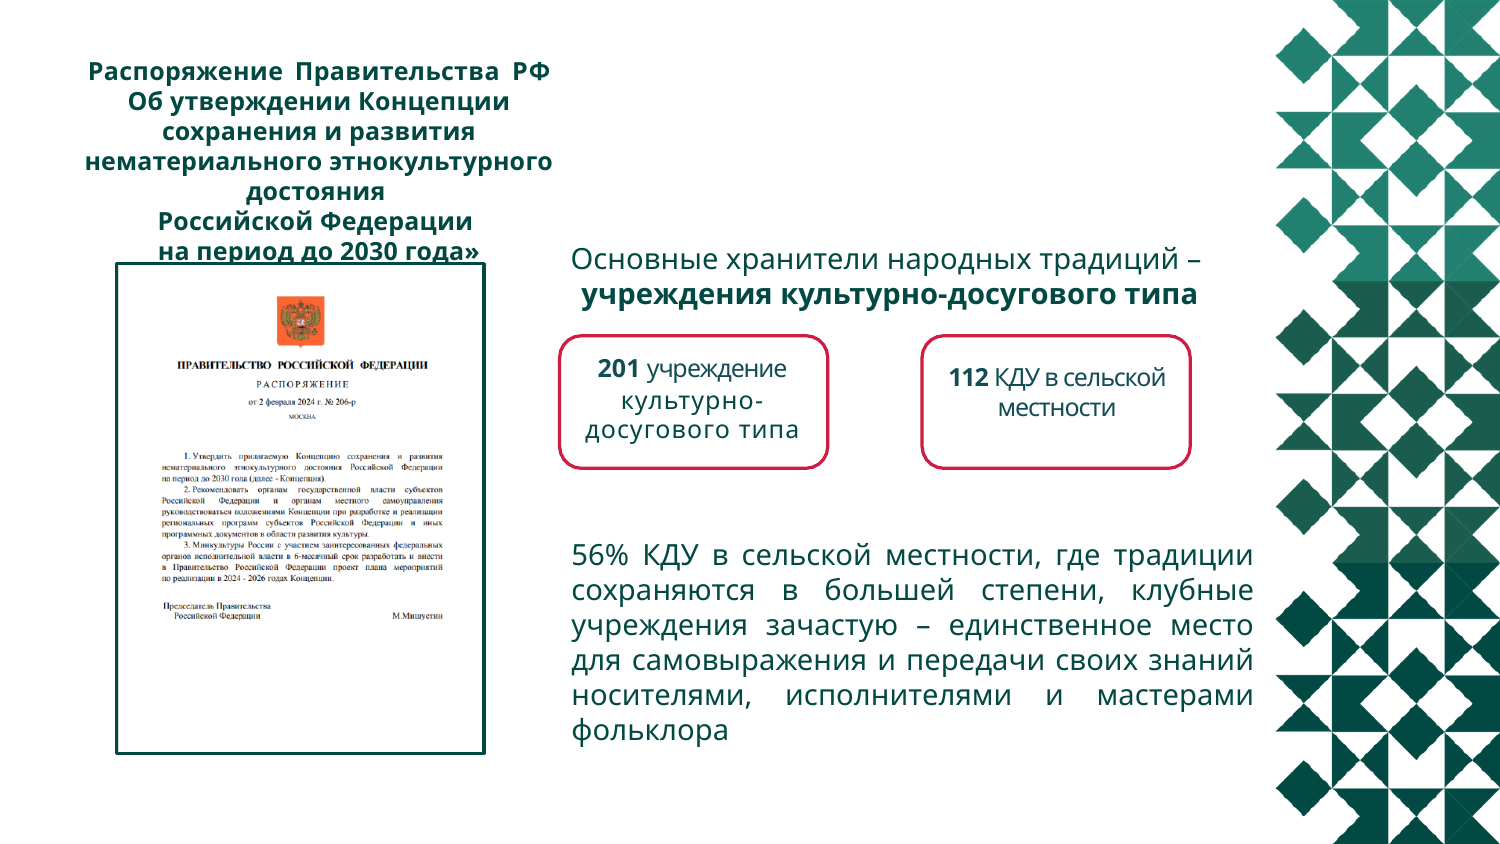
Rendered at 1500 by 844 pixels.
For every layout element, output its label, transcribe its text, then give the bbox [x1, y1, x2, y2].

text_box [922, 335, 1191, 469]
picture [1274, 0, 1500, 844]
text_box Основные хранители народных традиций – учреждения культурно-досугового типа [533, 232, 1247, 318]
text_box 201 учреждение культурно-досугового типа [572, 350, 812, 444]
text_box [559, 335, 828, 469]
picture [117, 264, 483, 752]
text_box 112 КДУ в сельской местности [944, 359, 1168, 422]
text_box 56% КДУ в сельской местности, где традиции сохраняются в большей степени, клубные учреждения зачастую – единственное место для самовыражения и передачи своих знаний носителями, исполнителями и мастерами фольклора [556, 529, 1269, 754]
text_box Распоряжение Правительства РФ Об утверждении Концепции сохранения и развития нематериального этнокультурного достояния Российской Федерации на период до 2030 года» [48, 53, 591, 266]
